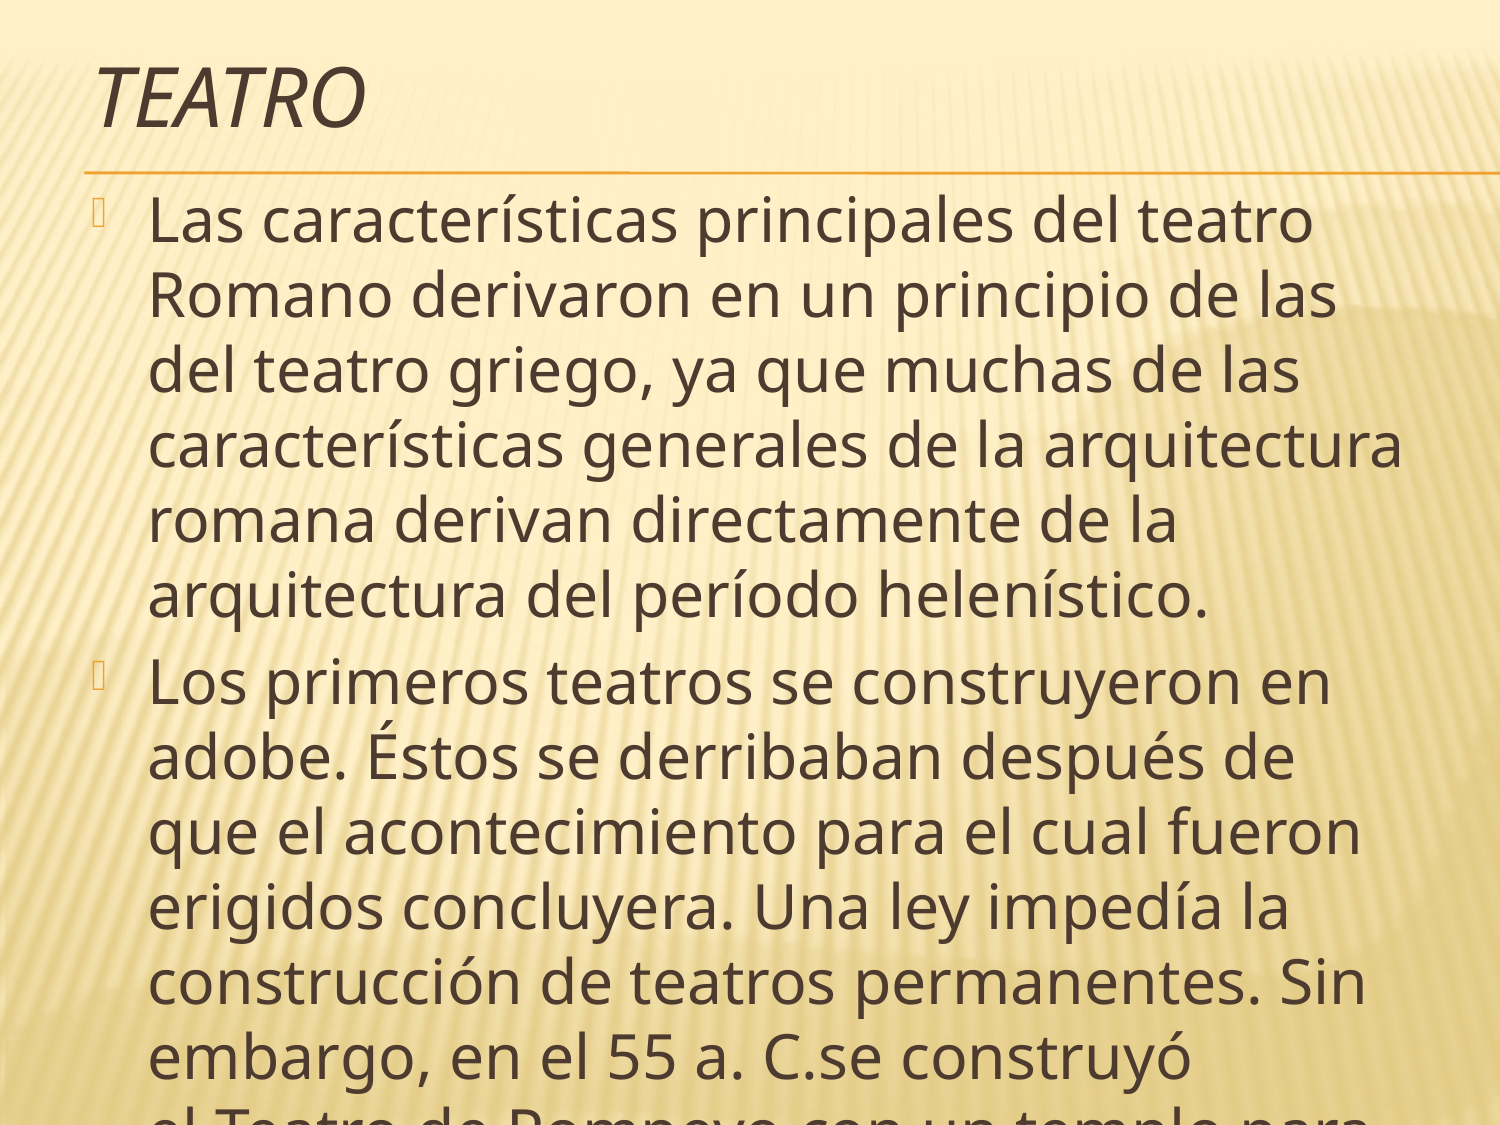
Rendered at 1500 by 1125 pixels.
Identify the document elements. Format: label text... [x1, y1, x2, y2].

list Las características principales del teatro Romano derivaron en un principio de las del teatro griego, ya que muchas de las características generales de la arquitectura romana derivan directamente de la arquitectura del período helenístico. Los primeros teatros se construyeron en adobe. Éstos se derribaban después de que el acontecimiento para el cual fueron erigidos concluyera. Una ley impedía la construcción de teatros permanentes. Sin embargo, en el 55 a. C.se construyó el Teatro de Pompeyo con un templo para evitar la ley. [76, 172, 1427, 970]
title Teatro [76, 0, 1427, 172]
